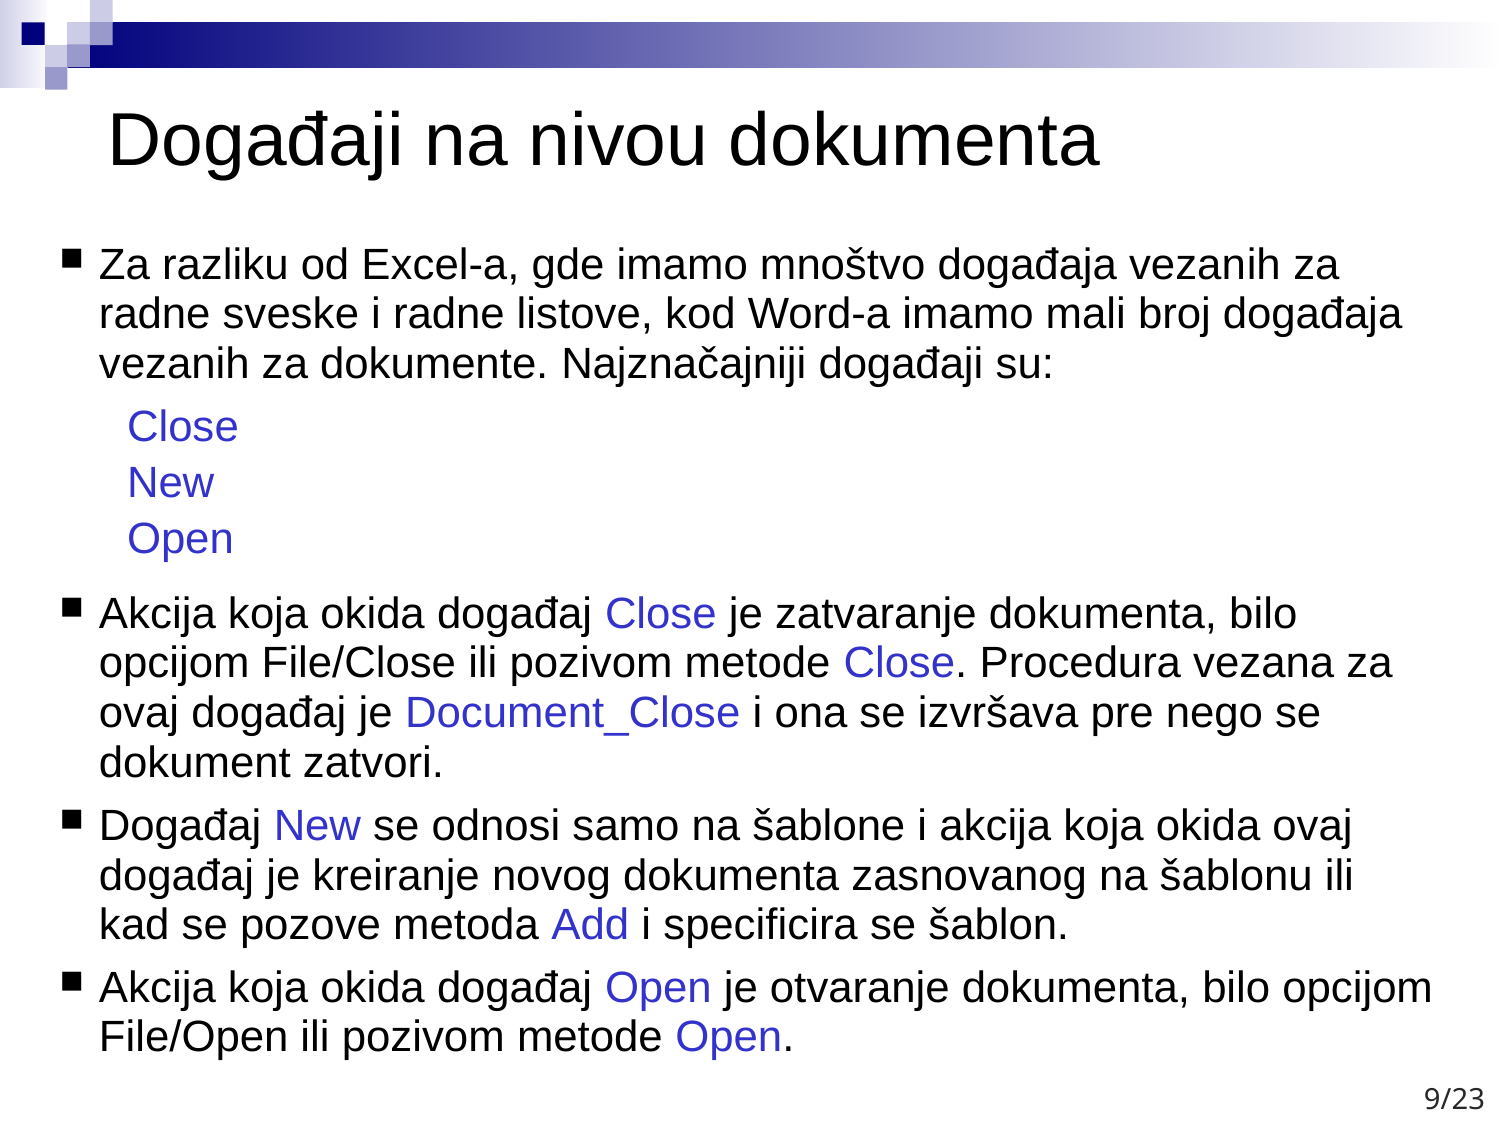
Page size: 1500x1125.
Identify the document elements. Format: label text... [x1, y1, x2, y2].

list Za razliku od Excel-a, gde imamo mnoštvo događaja vezanih za radne sveske i radne listove, kod Word-a imamo mali broj događaja vezanih za dokumente. Najznačajniji događaji su: Close New Open Akcija koja okida događaj Close je zatvaranje dokumenta, bilo opcijom File/Close ili pozivom metode Close. Procedura vezana za ovaj događaj je Document_Close i ona se izvršava pre nego se dokument zatvori. Događaj New se odnosi samo na šablone i akcija koja okida ovaj događaj je kreiranje novog dokumenta zasnovanog na šablonu ili kad se pozove metoda Add i specificira se šablon. Akcija koja okida događaj Open je otvaranje dokumenta, bilo opcijom File/Open ili pozivom metode Open. [50, 231, 1447, 1036]
text_box 9/23 [1374, 1072, 1500, 1123]
title Događaji na nivou dokumenta [92, 75, 1117, 197]
